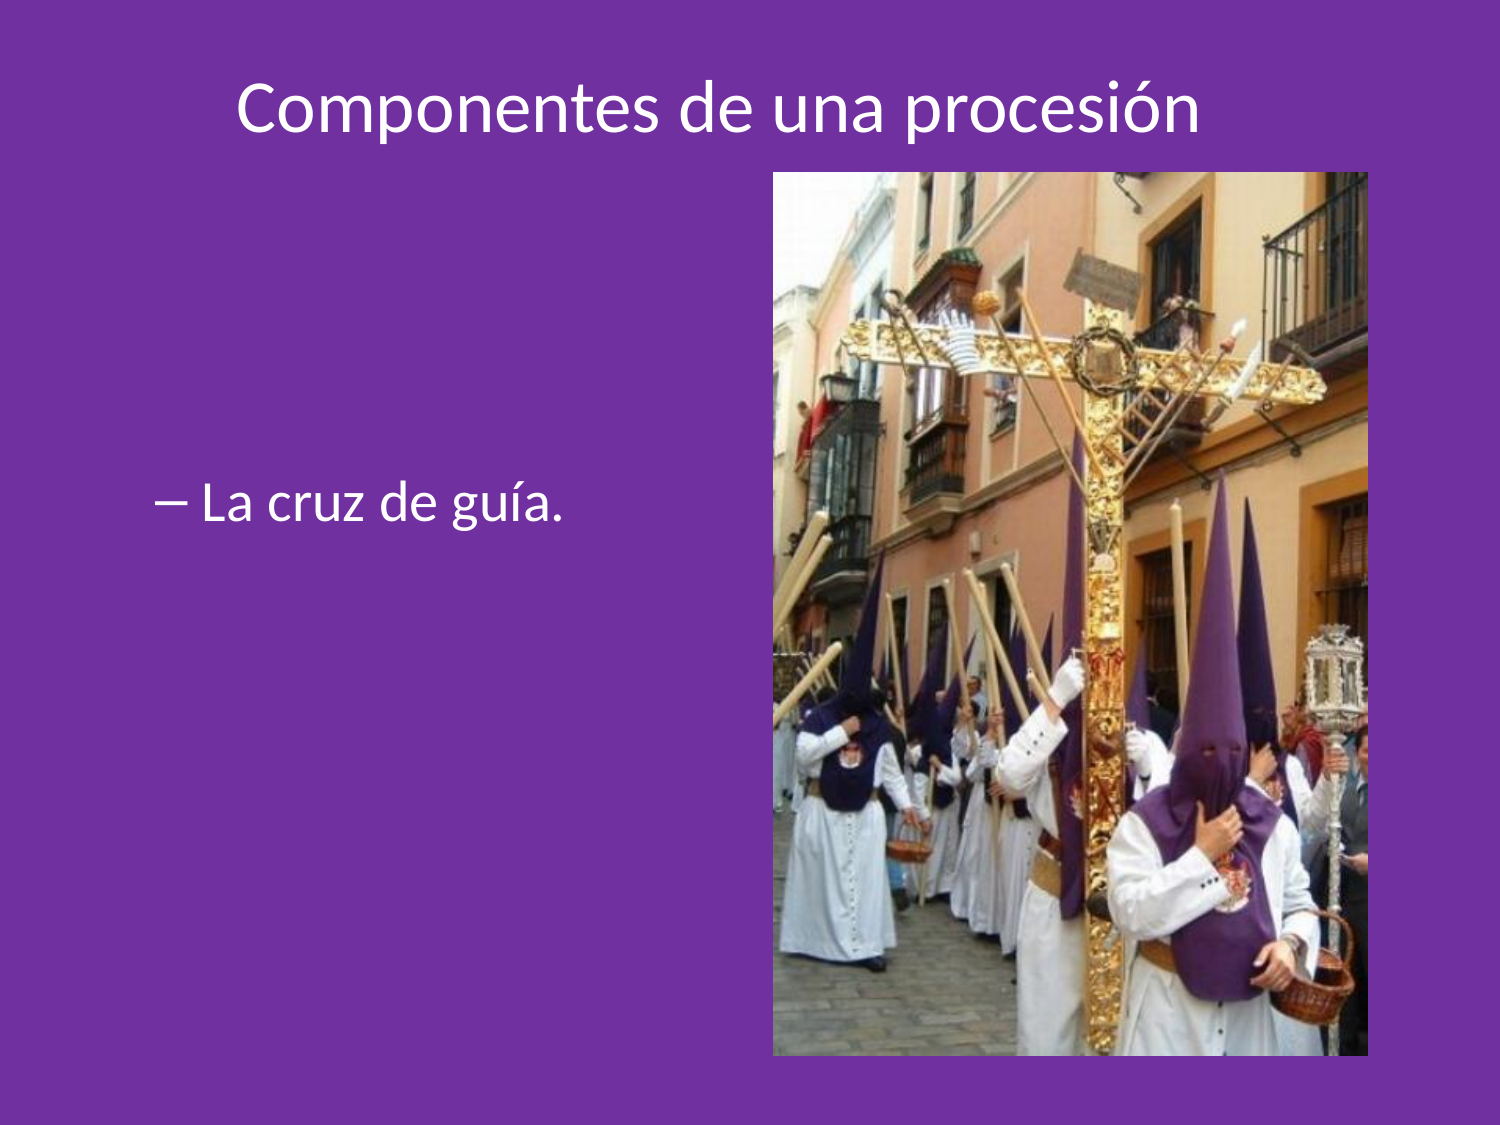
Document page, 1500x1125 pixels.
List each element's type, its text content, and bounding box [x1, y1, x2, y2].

list La cruz de guía. [64, 456, 715, 544]
picture [773, 172, 1368, 1056]
title Componentes de una procesión [75, 45, 1365, 161]
